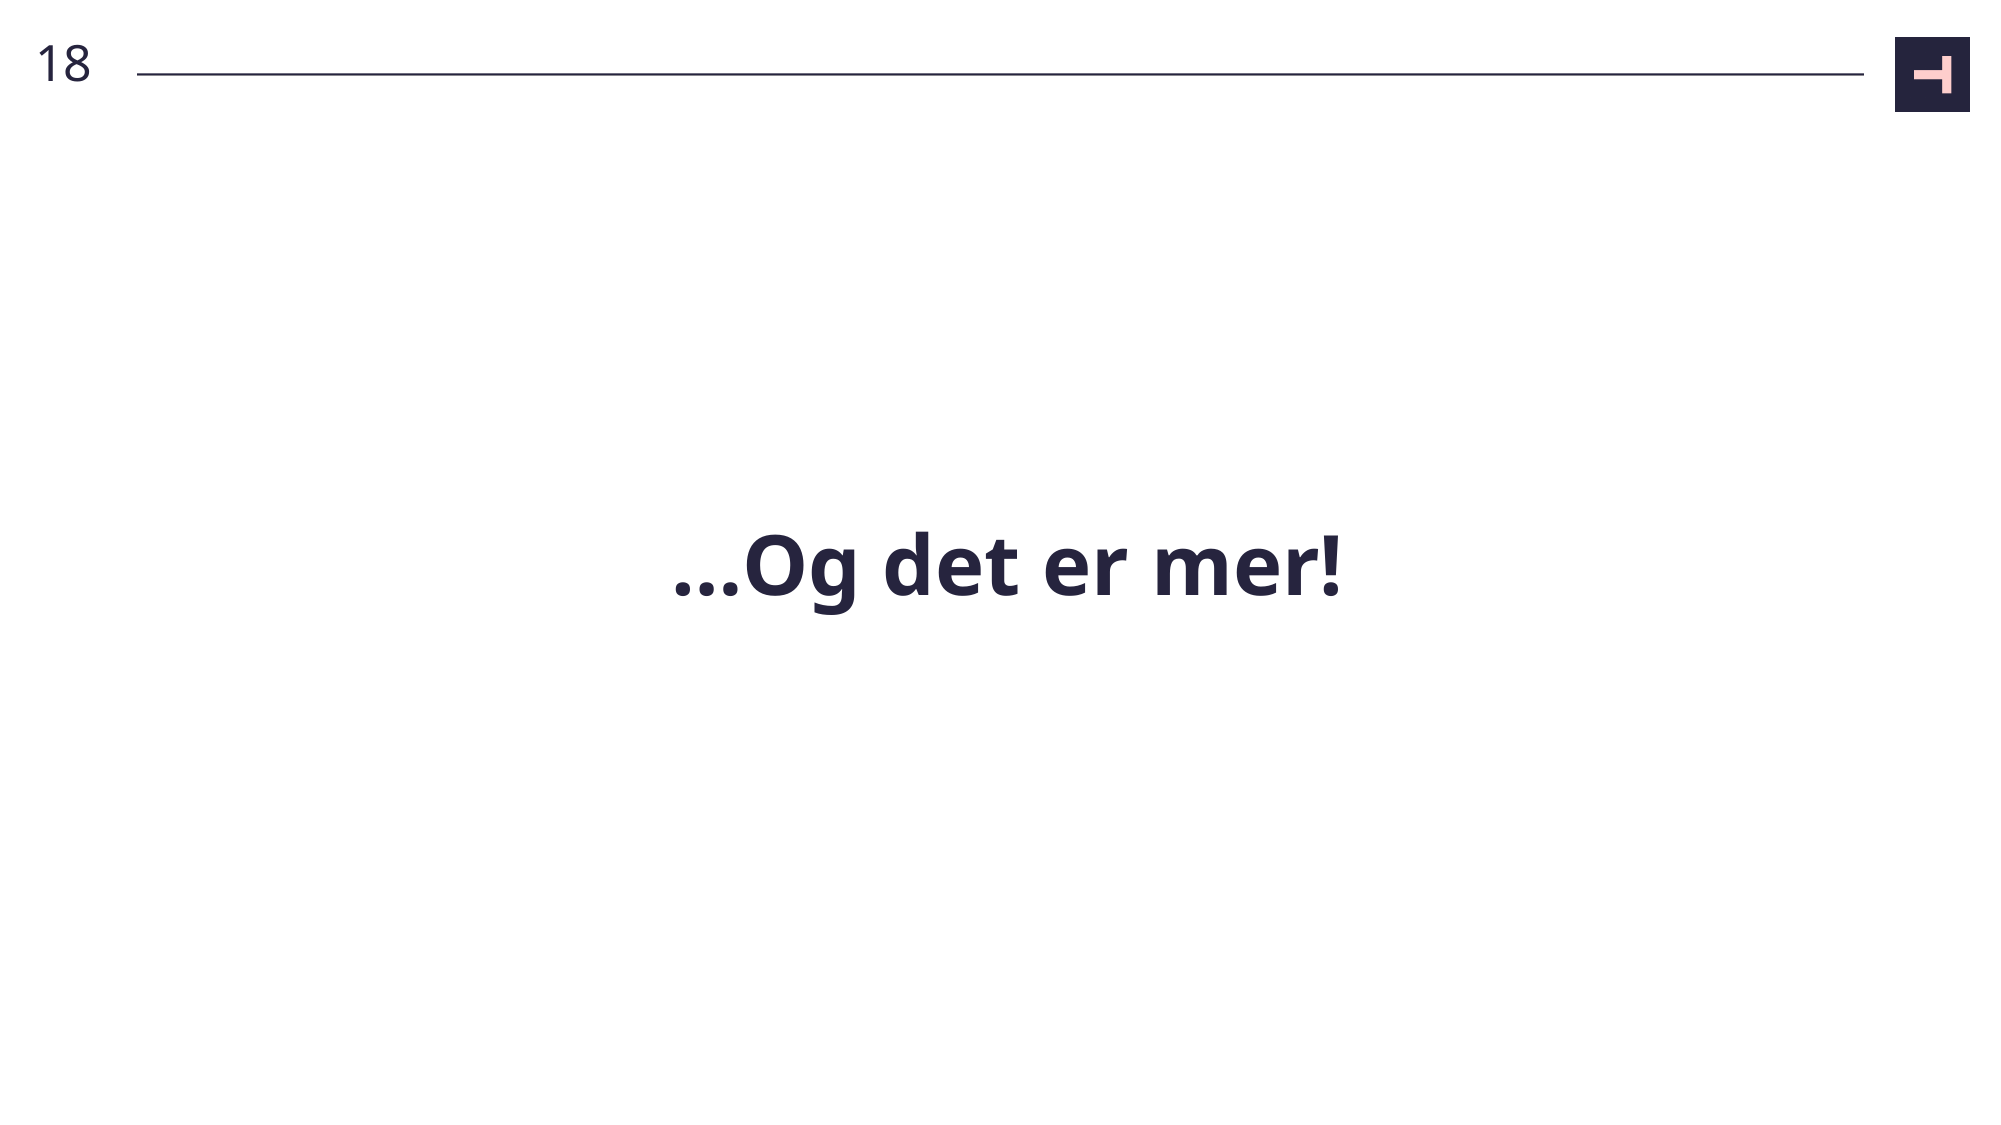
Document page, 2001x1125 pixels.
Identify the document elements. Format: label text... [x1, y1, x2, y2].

picture [1895, 37, 1970, 112]
title …Og det er mer! [137, 431, 1878, 694]
slide_number 18 [35, 35, 138, 96]
